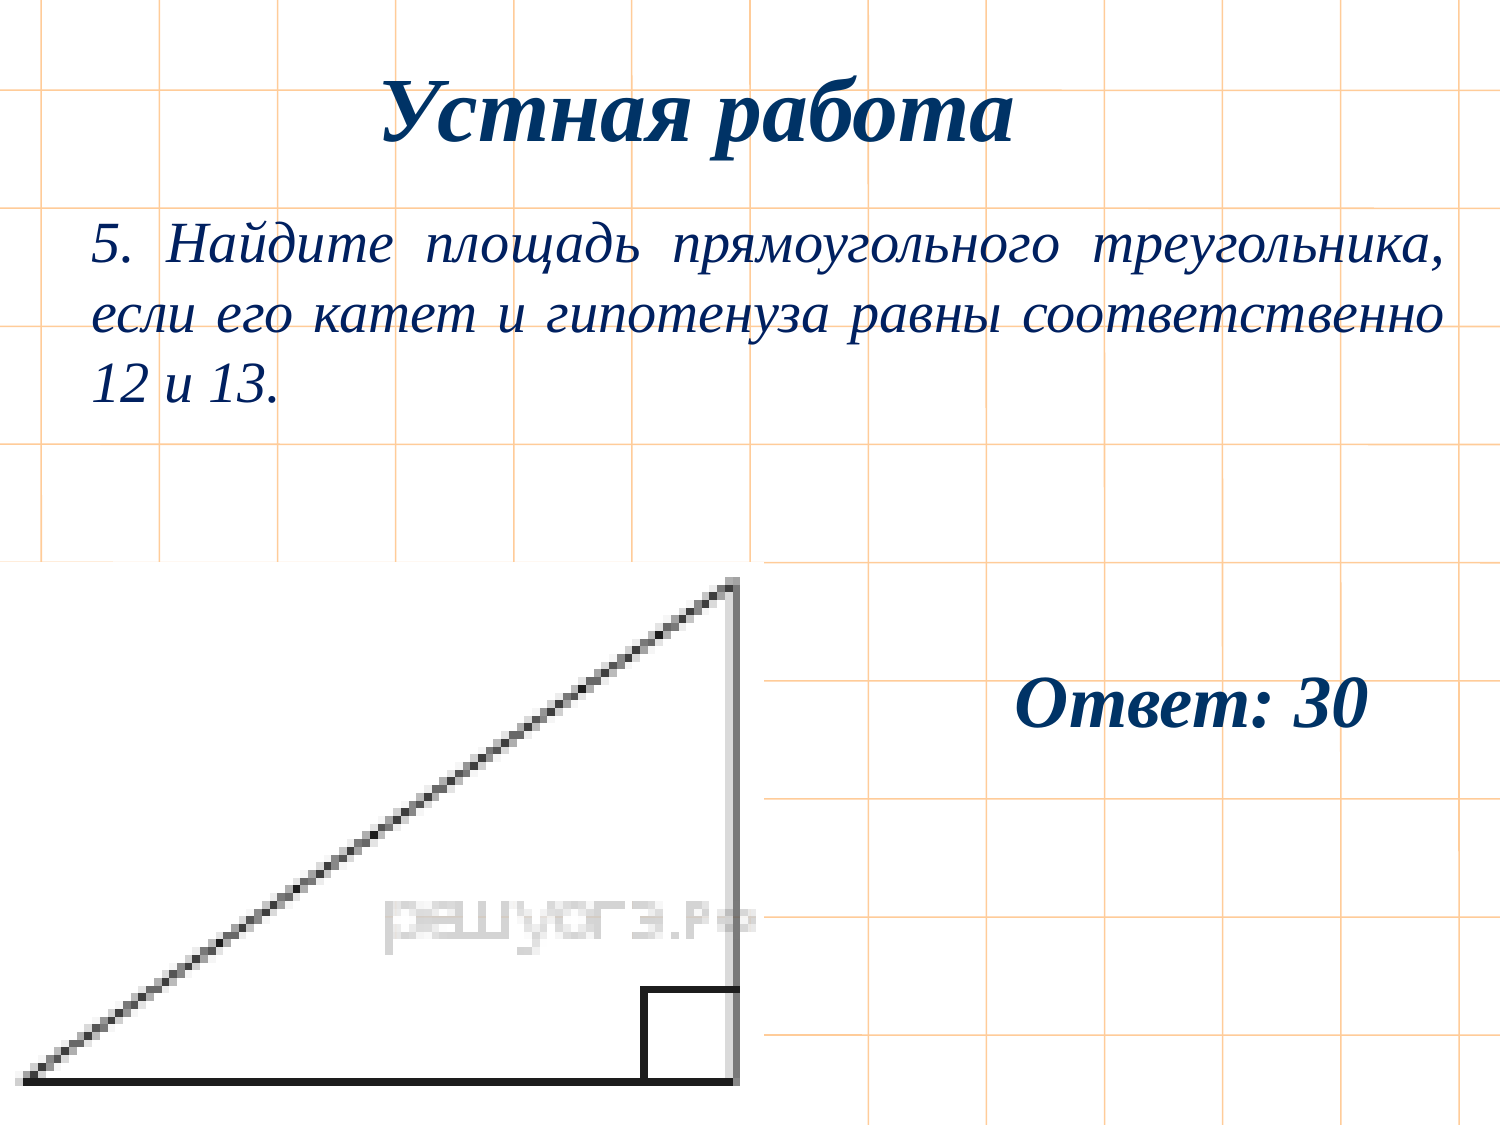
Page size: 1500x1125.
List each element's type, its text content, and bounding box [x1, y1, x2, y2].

picture [0, 561, 764, 1125]
text_box Ответ: 30 [1000, 645, 1385, 750]
text_box 5. Найдите площадь прямоугольного треугольника, если его катет и гипотенуза равны соответственно 12 и 13. [76, 196, 1461, 350]
text_box Устная работа [363, 42, 1032, 168]
